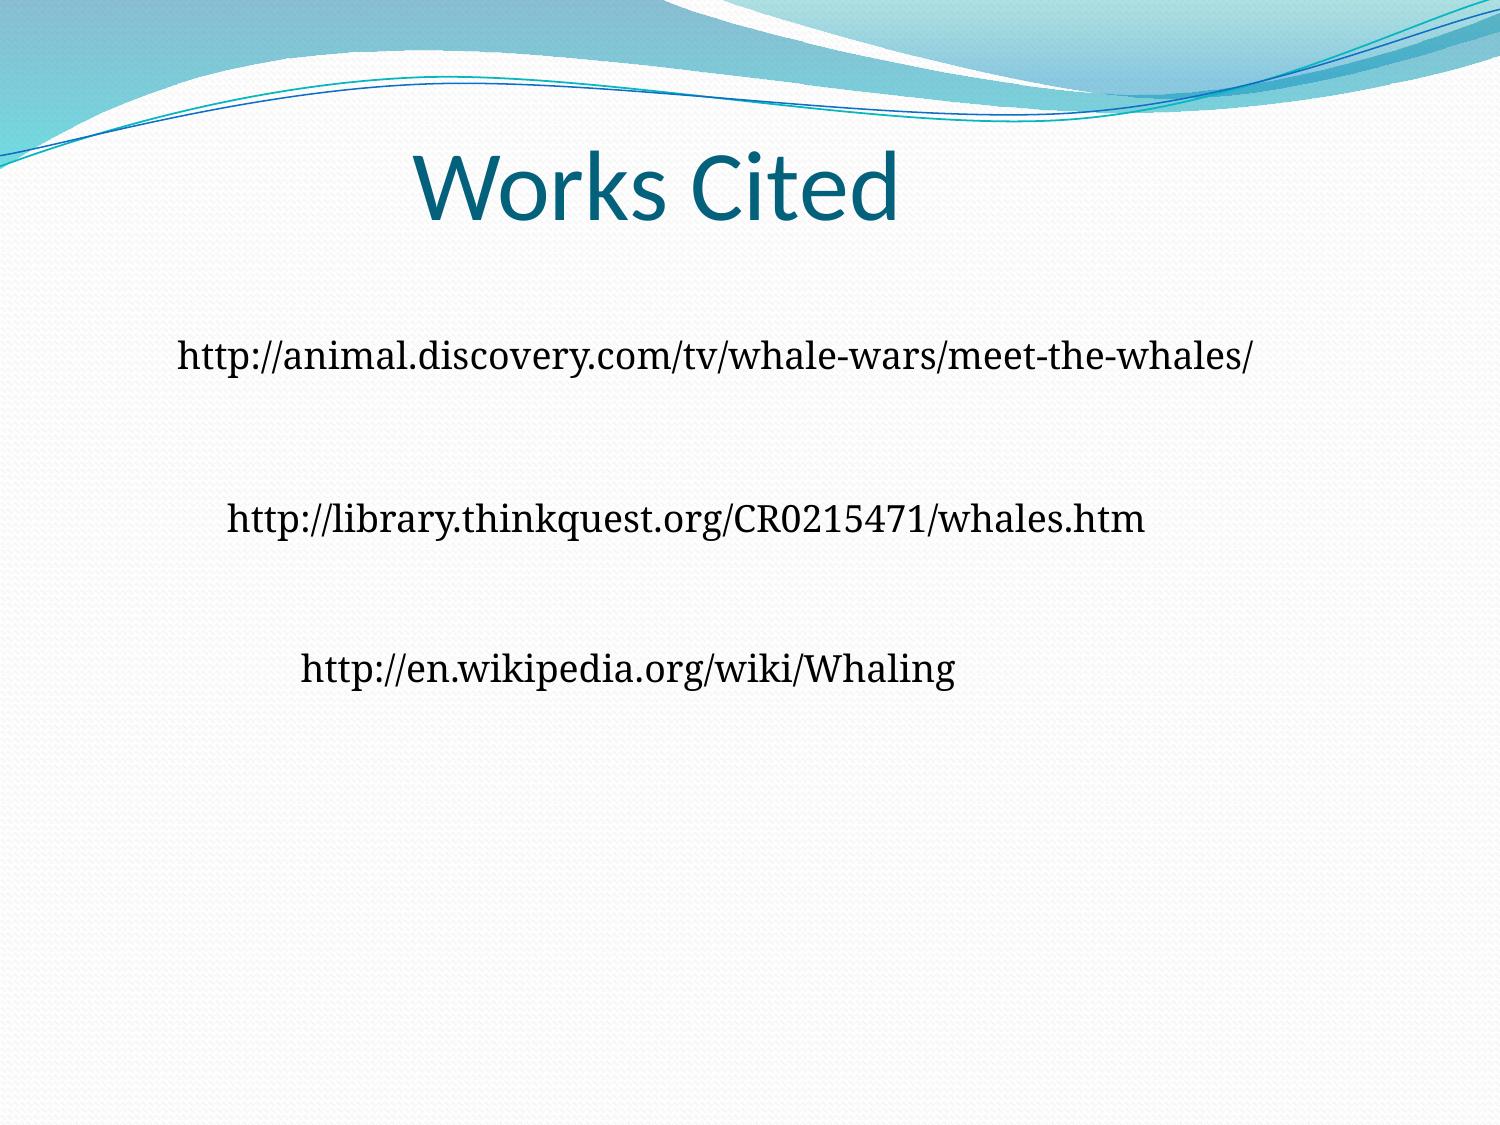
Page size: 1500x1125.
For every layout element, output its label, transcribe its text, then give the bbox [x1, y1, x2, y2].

title Works Cited [412, 112, 950, 241]
text_box http://en.wikipedia.org/wiki/Whaling [286, 637, 972, 698]
text_box http://library.thinkquest.org/CR0215471/whales.htm [212, 487, 1188, 548]
text_box http://animal.discovery.com/tv/whale-wars/meet-the-whales/ [162, 324, 1275, 385]
